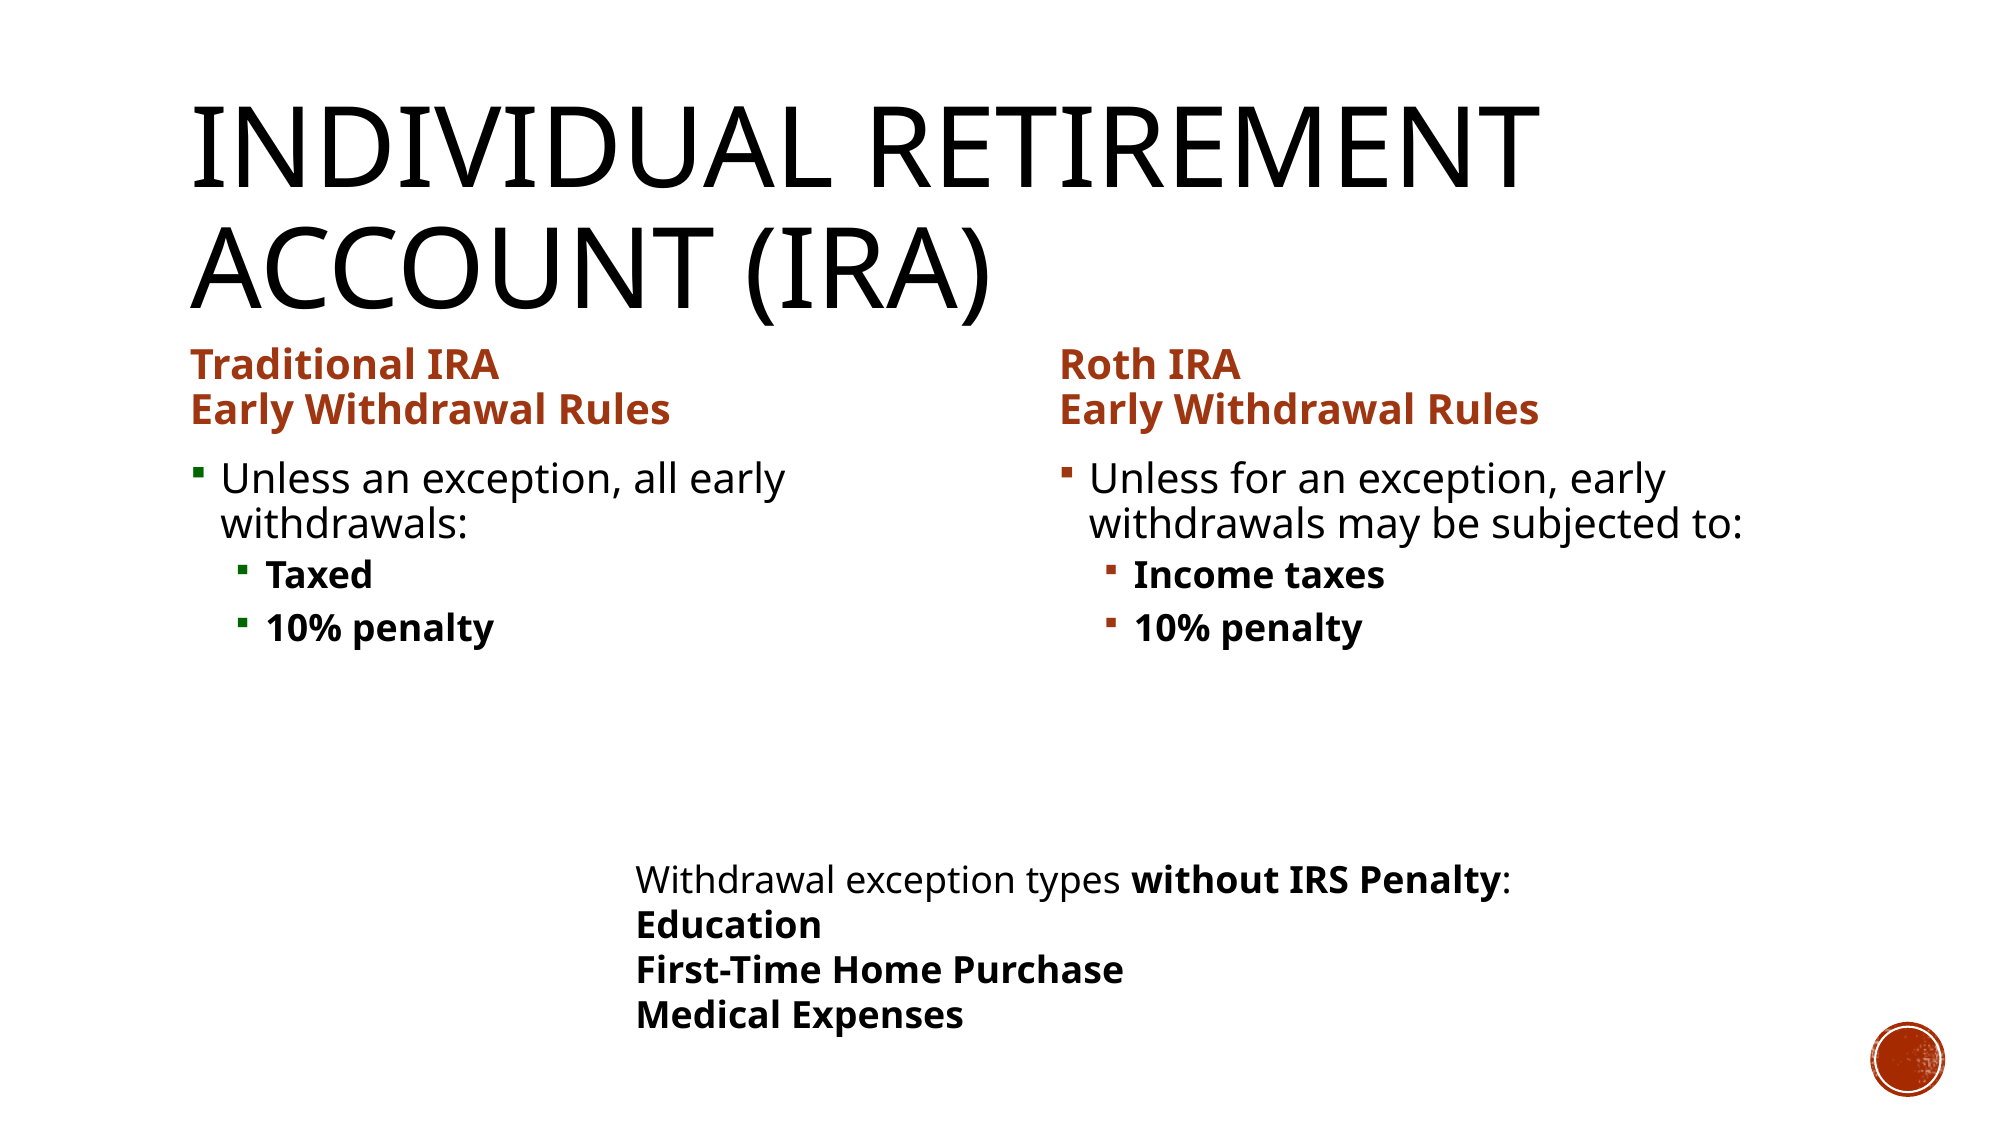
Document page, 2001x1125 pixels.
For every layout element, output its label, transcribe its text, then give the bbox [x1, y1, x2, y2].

list Traditional IRA Early Withdrawal Rules [174, 336, 955, 441]
list Unless an exception, all early withdrawals: Taxed 10% penalty [175, 450, 956, 990]
list Roth IRA Early Withdrawal Rules [1043, 336, 1824, 441]
list Unless for an exception, early withdrawals may be subjected to: Income taxes 10% penalty [1043, 450, 1824, 990]
text_box Withdrawal exception types without IRS Penalty: Education First-Time Home Purchase Medical Expenses [620, 848, 1605, 1044]
title Individual Retirement Account (IRA) [175, 79, 1826, 344]
